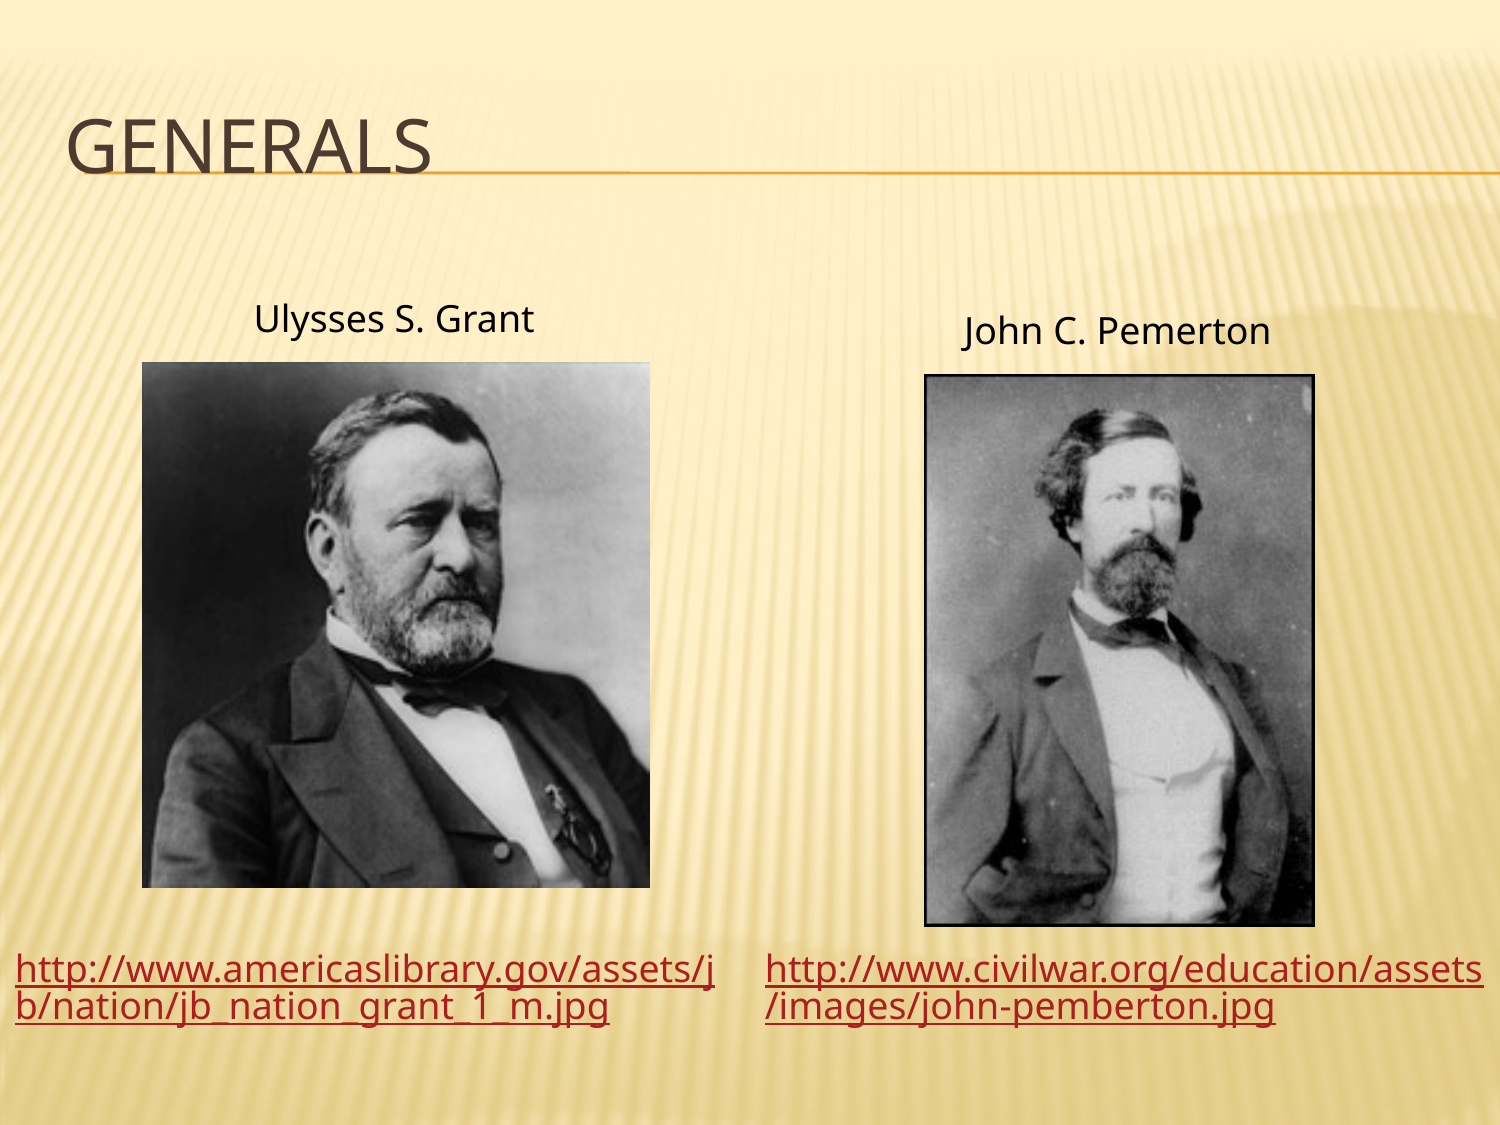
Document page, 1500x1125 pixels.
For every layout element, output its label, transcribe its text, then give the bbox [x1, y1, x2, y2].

text_box Ulysses S. Grant [238, 287, 560, 348]
text_box http://www.americaslibrary.gov/assets/jb/nation/jb_nation_grant_1_m.jpg [0, 937, 750, 1004]
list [142, 362, 651, 888]
text_box John C. Pemerton [949, 299, 1287, 360]
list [924, 374, 1315, 927]
title Generals [49, 75, 1475, 213]
text_box http://www.civilwar.org/education/assets/images/john-pemberton.jpg [750, 937, 1500, 1004]
